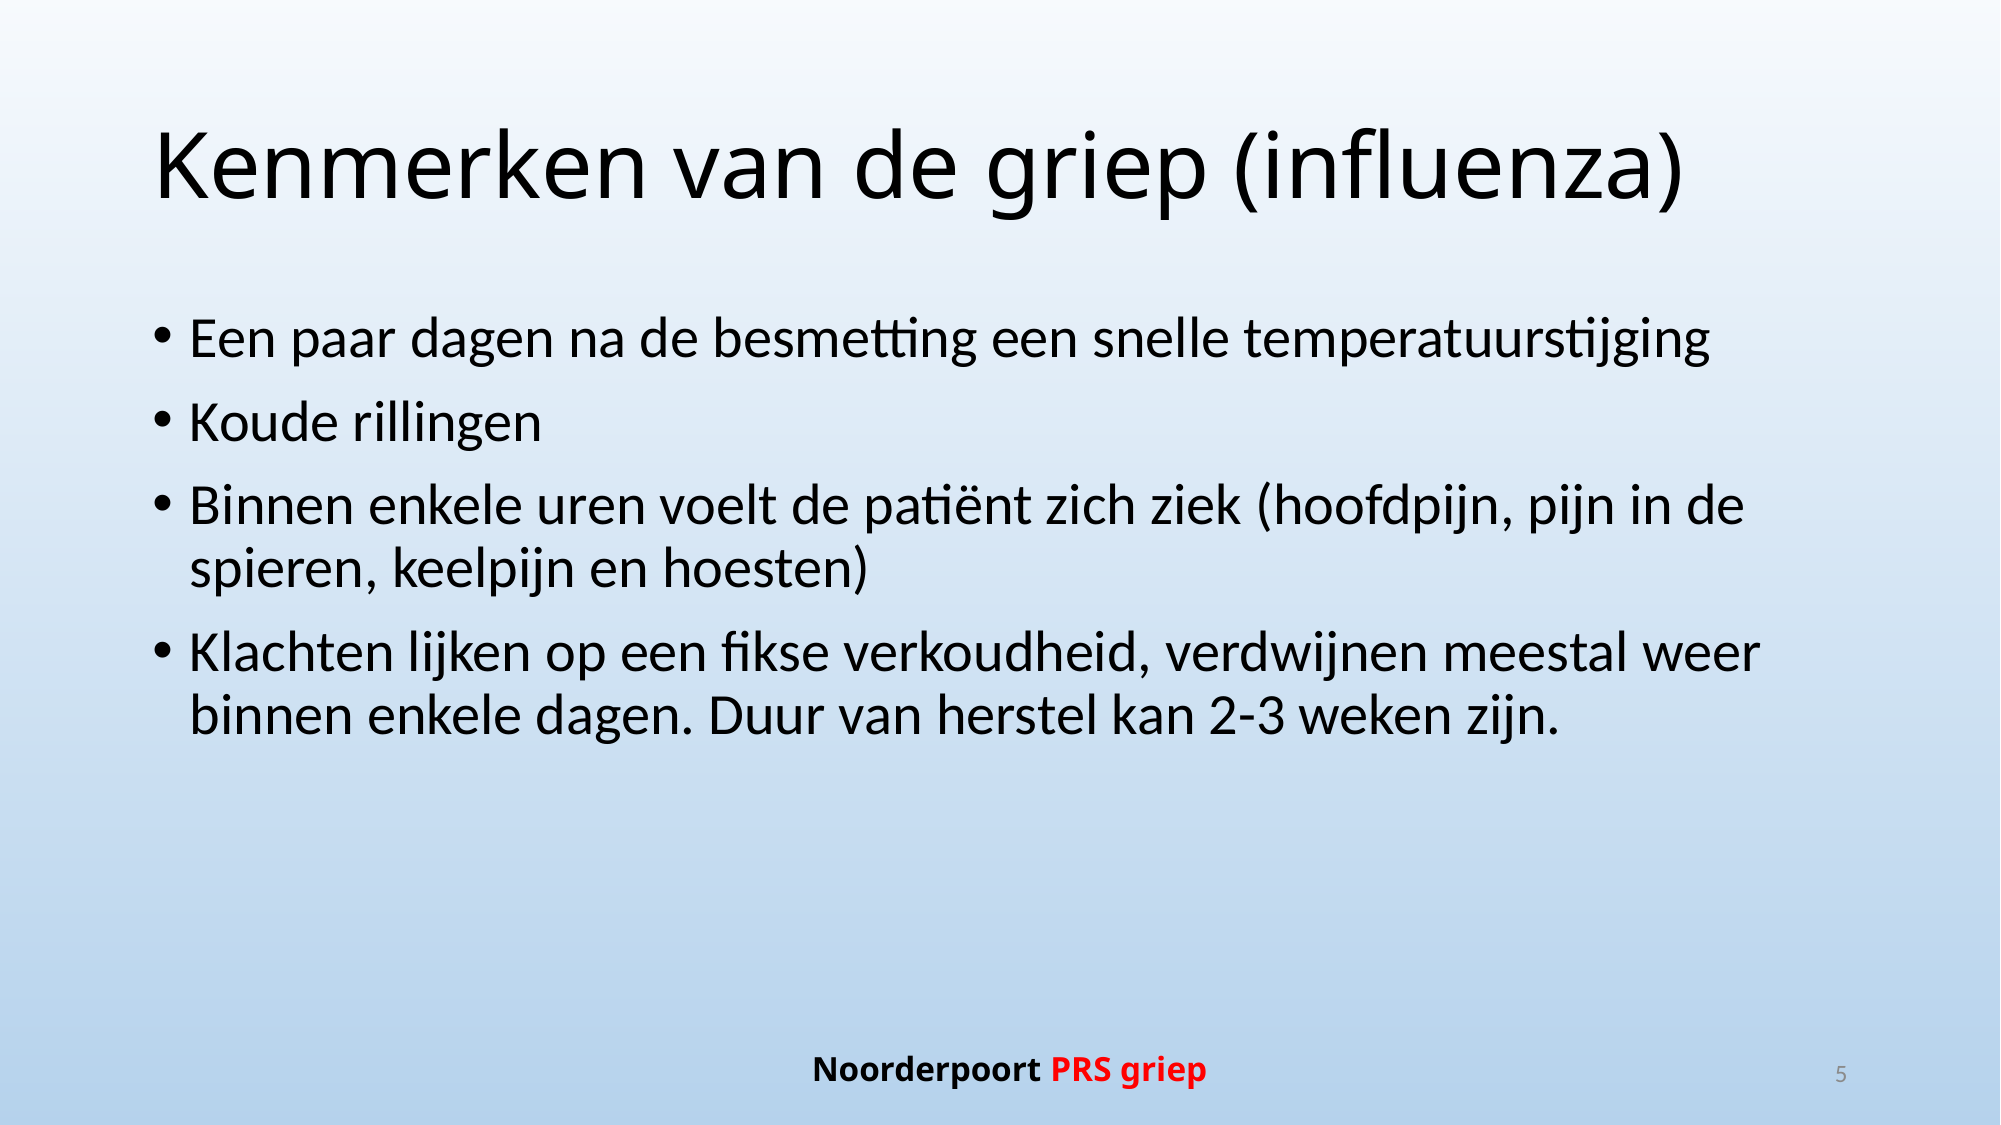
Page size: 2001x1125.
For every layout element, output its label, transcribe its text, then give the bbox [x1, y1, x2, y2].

slide_number 5 [1412, 1042, 1863, 1103]
list Een paar dagen na de besmetting een snelle temperatuurstijging Koude rillingen Binnen enkele uren voelt de patiënt zich ziek (hoofdpijn, pijn in de spieren, keelpijn en hoesten) Klachten lijken op een fikse verkoudheid, verdwijnen meestal weer binnen enkele dagen. Duur van herstel kan 2-3 weken zijn. [137, 299, 1863, 1014]
title Kenmerken van de griep (influenza) [137, 59, 1863, 278]
footer Noorderpoort PRS griep [249, 1038, 1770, 1099]
